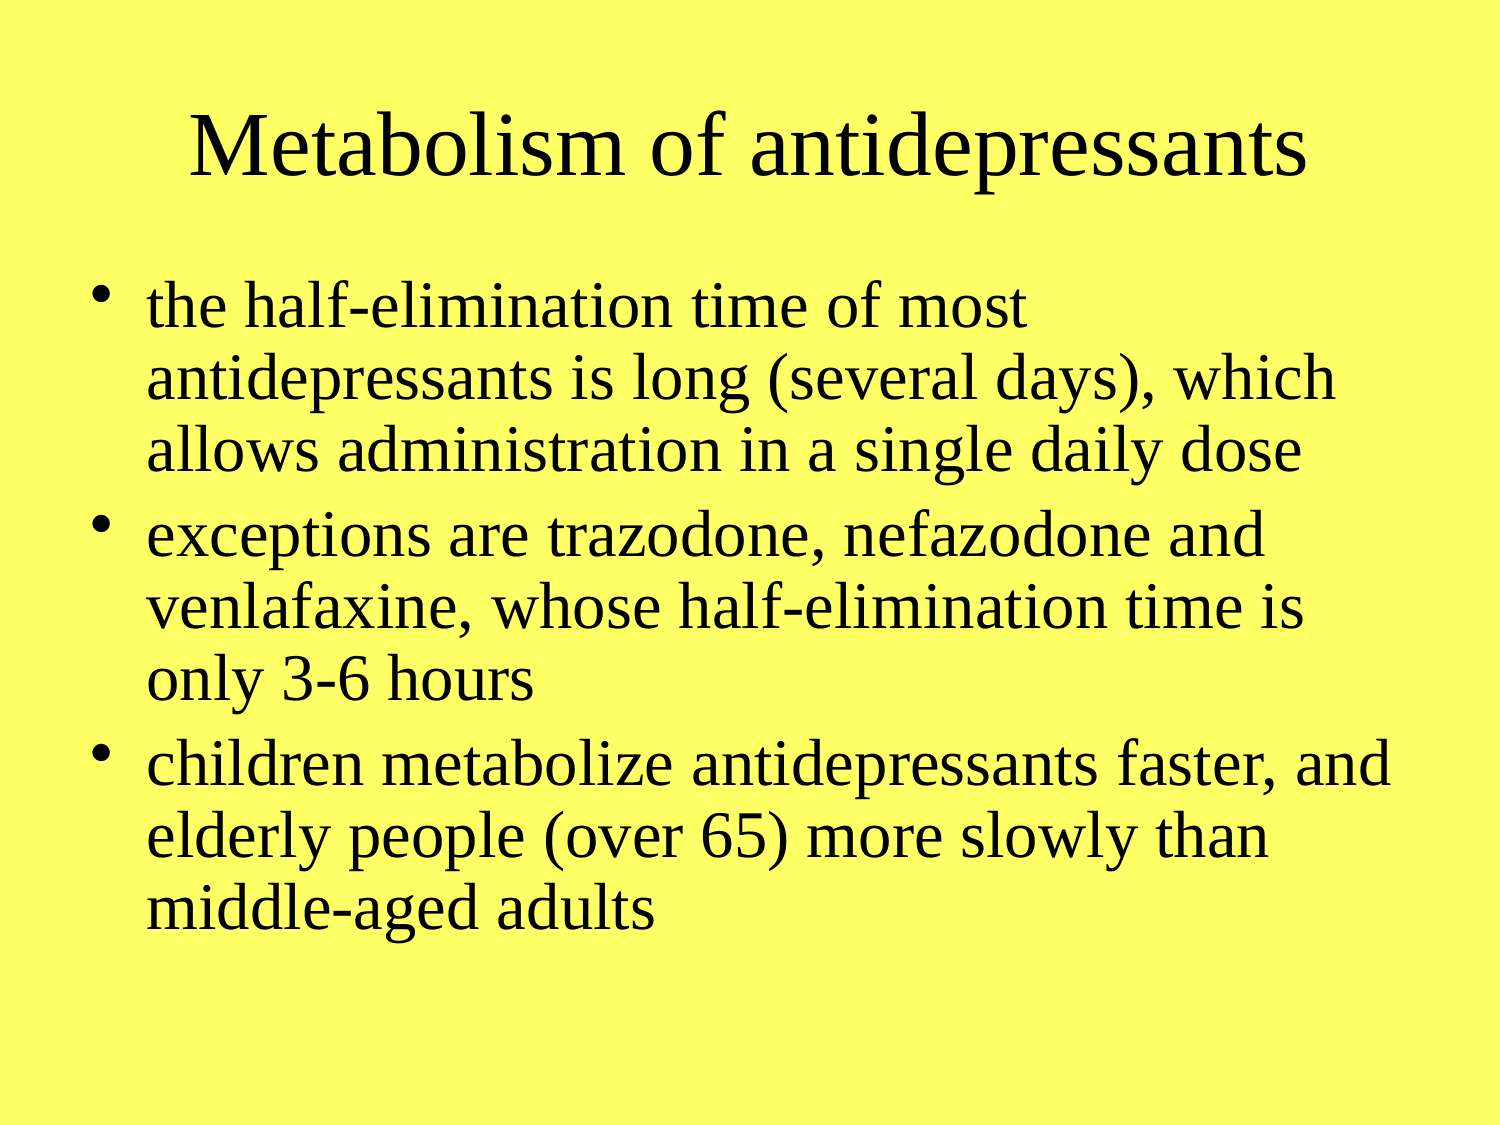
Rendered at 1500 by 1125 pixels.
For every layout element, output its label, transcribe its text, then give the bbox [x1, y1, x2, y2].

title Metabolism of antidepressants [75, 45, 1425, 233]
list the half-elimination time of most antidepressants is long (several days), which allows administration in a single daily dose exceptions are trazodone, nefazodone and venlafaxine, whose half-elimination time is only 3-6 hours children metabolize antidepressants faster, and elderly people (over 65) more slowly than middle-aged adults [75, 262, 1425, 1005]
